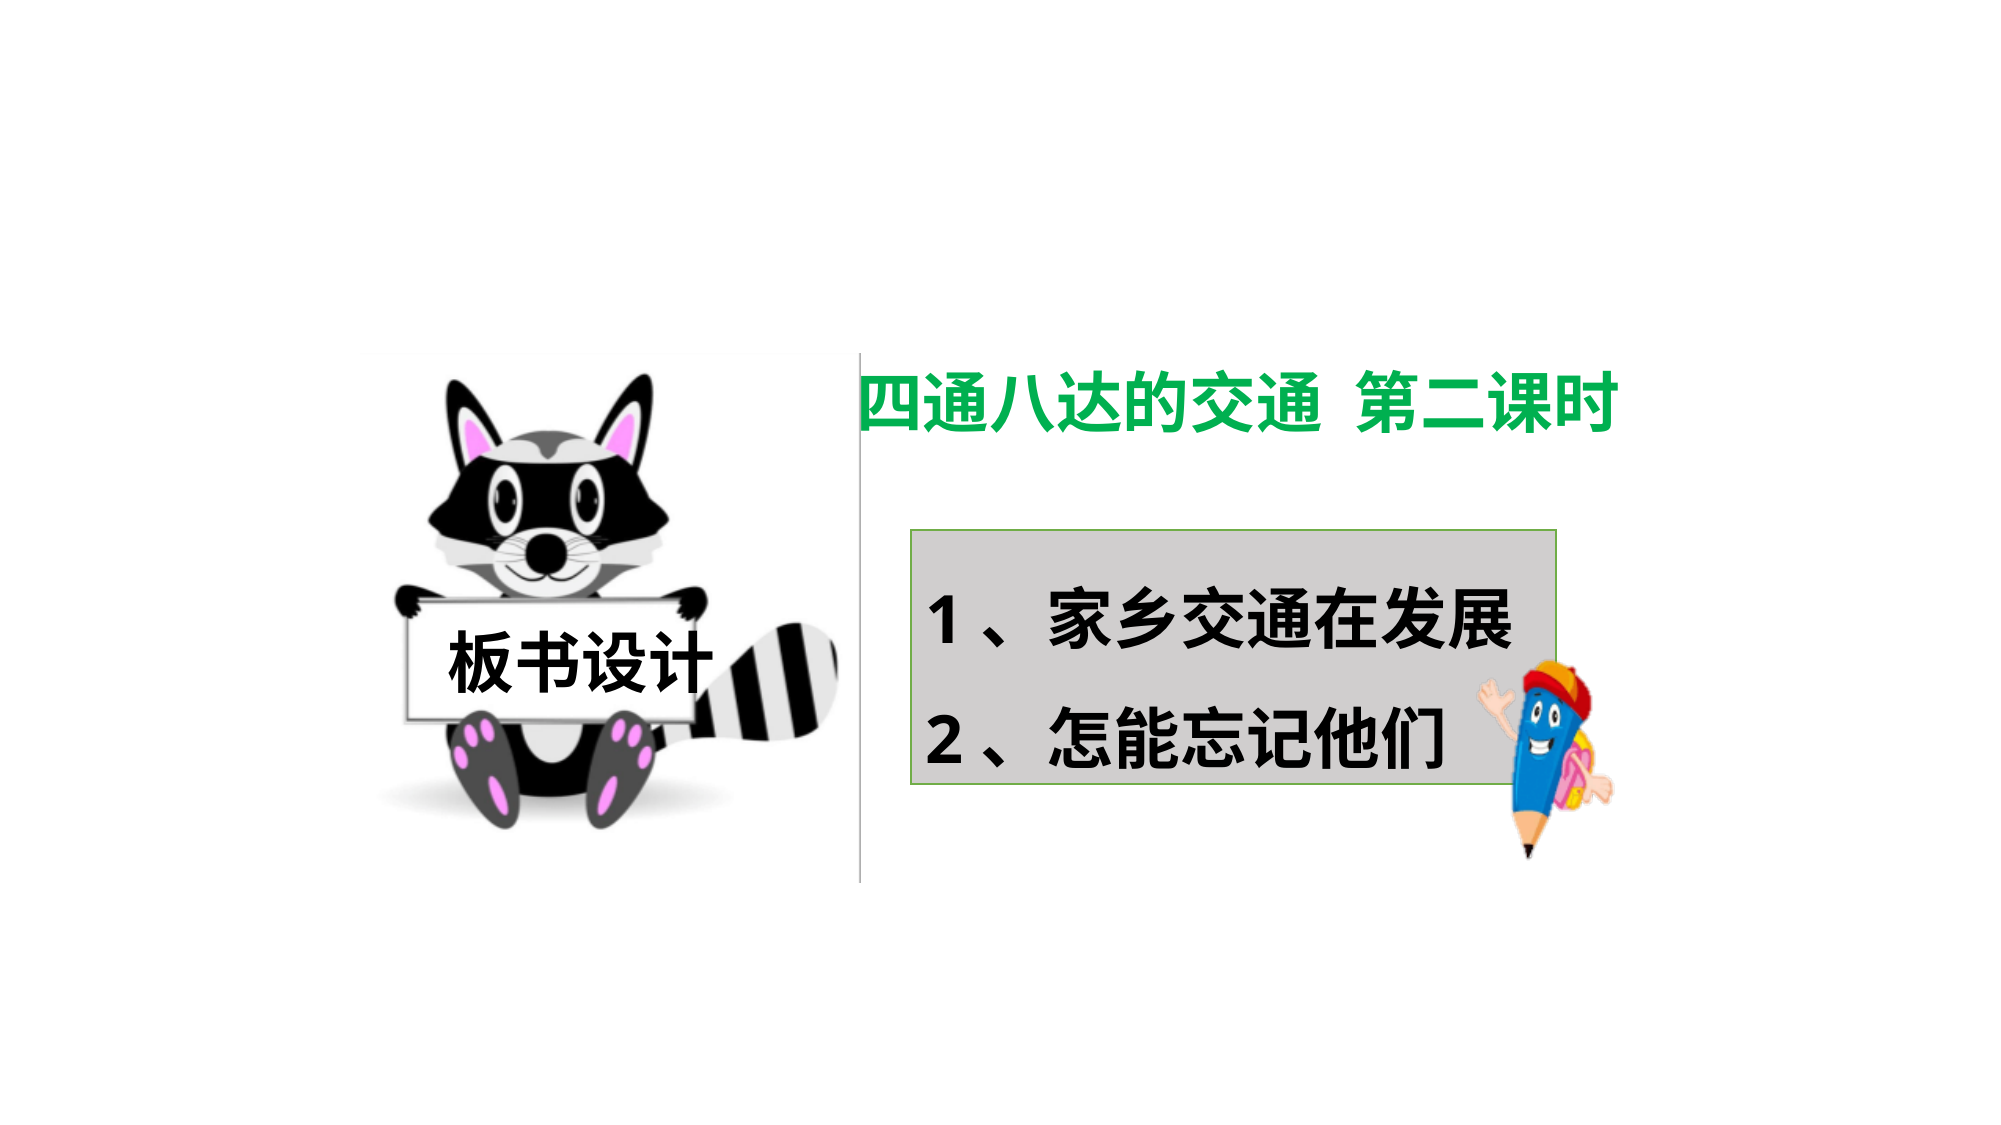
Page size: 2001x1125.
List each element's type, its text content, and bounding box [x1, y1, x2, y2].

picture [1469, 595, 1643, 911]
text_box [360, 353, 861, 883]
text_box 四通八达的交通 第二课时 [861, 353, 1643, 449]
text_box 1、家乡交通在发展 2、怎能忘记他们 [910, 529, 1557, 785]
